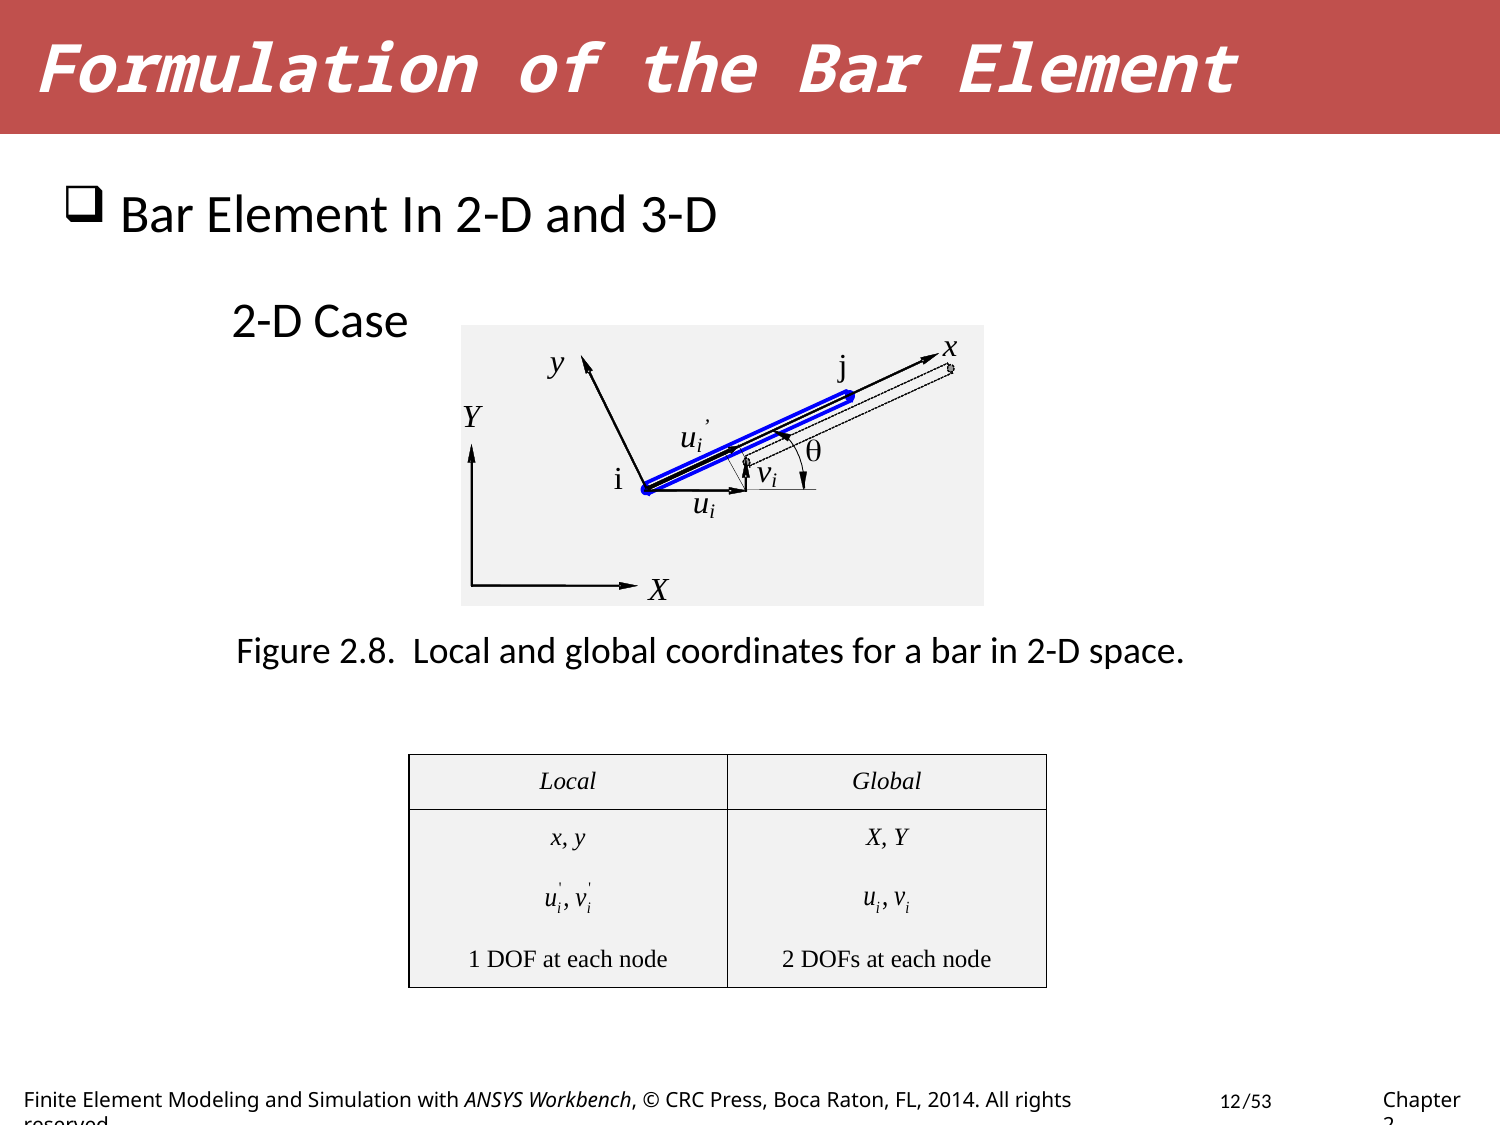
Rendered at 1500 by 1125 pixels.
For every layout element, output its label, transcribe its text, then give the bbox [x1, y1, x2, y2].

text_box 2-D Case [216, 279, 425, 355]
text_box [227, 753, 1227, 1030]
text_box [460, 324, 985, 607]
text_box Bar Element In 2-D and 3-D [47, 170, 734, 251]
slide_number 12 [1204, 1080, 1285, 1125]
text_box Figure 2.8. Local and global coordinates for a bar in 2-D space. [221, 618, 1238, 679]
text_box Formulation of the Bar Element [19, 17, 1496, 113]
